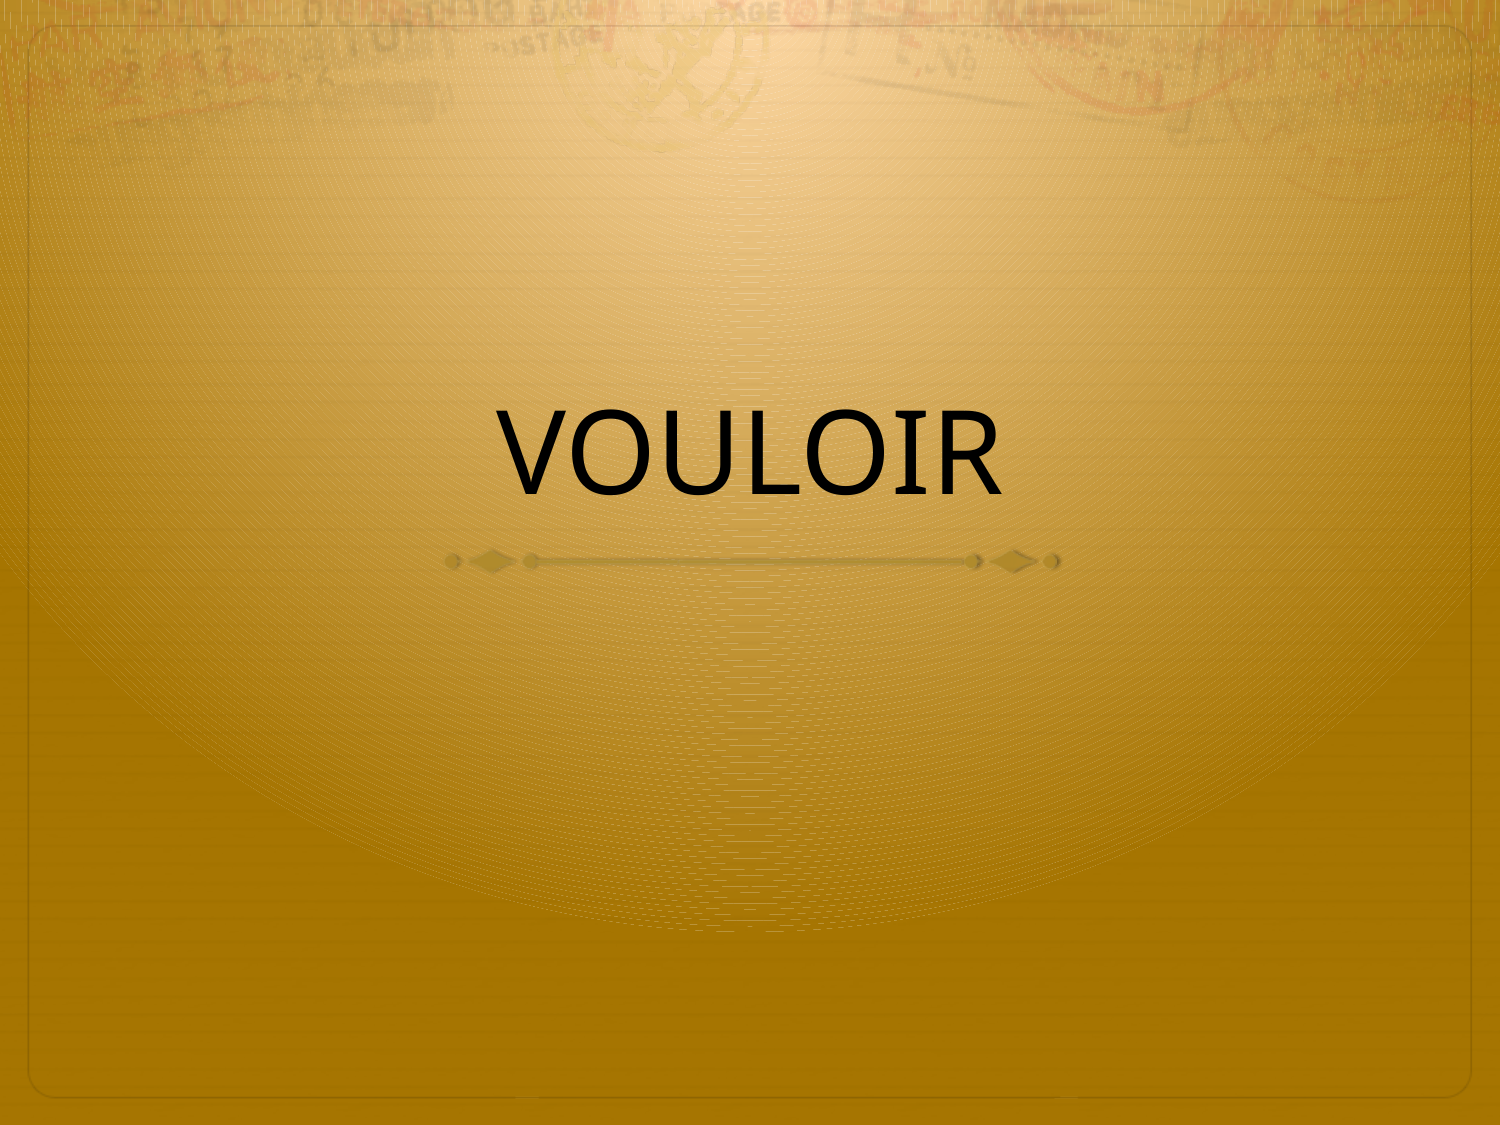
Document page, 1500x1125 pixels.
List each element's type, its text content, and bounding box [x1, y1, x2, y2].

picture [0, 0, 1500, 1125]
title VOULOIR [93, 210, 1407, 525]
